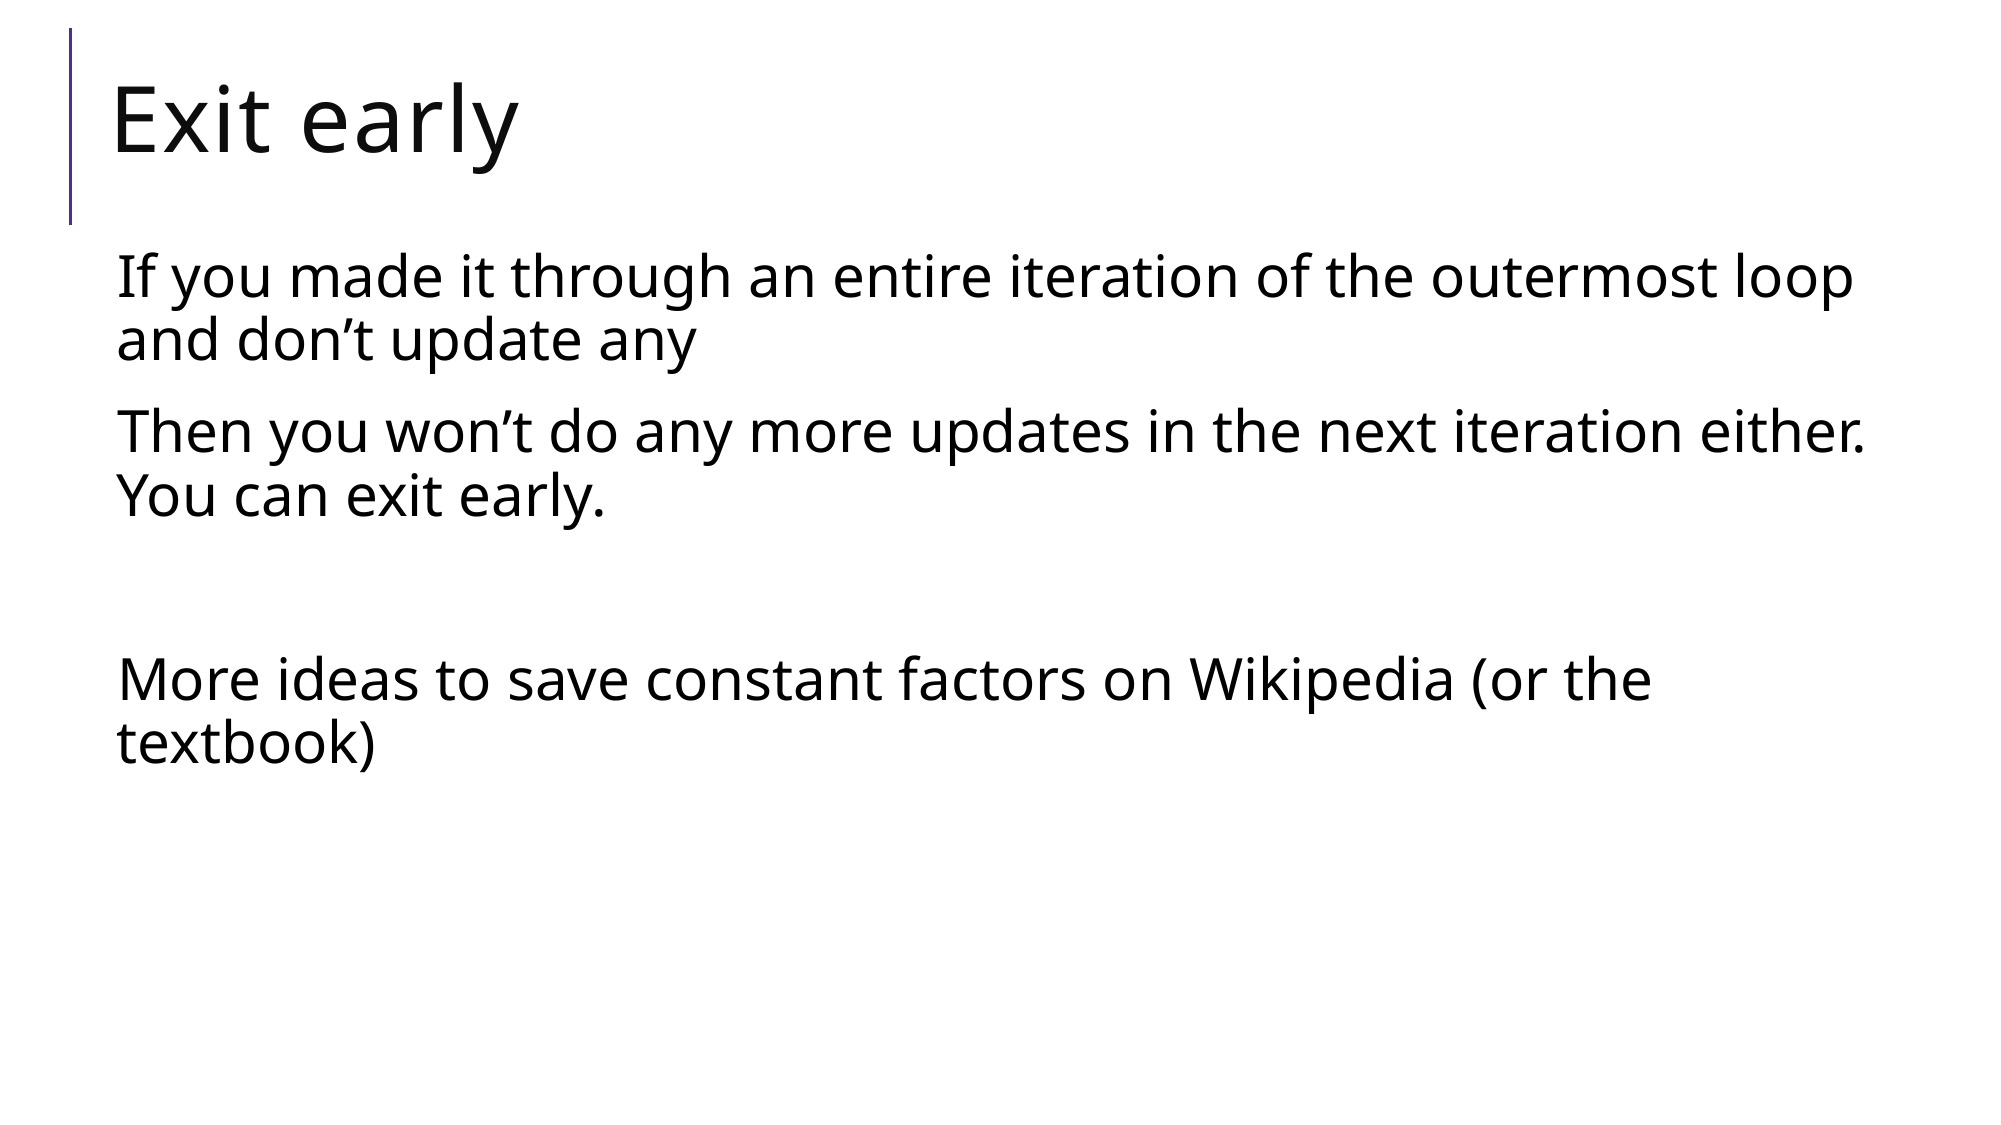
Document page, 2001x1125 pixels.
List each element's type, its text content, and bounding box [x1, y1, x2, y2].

title Exit early [94, 43, 1930, 210]
